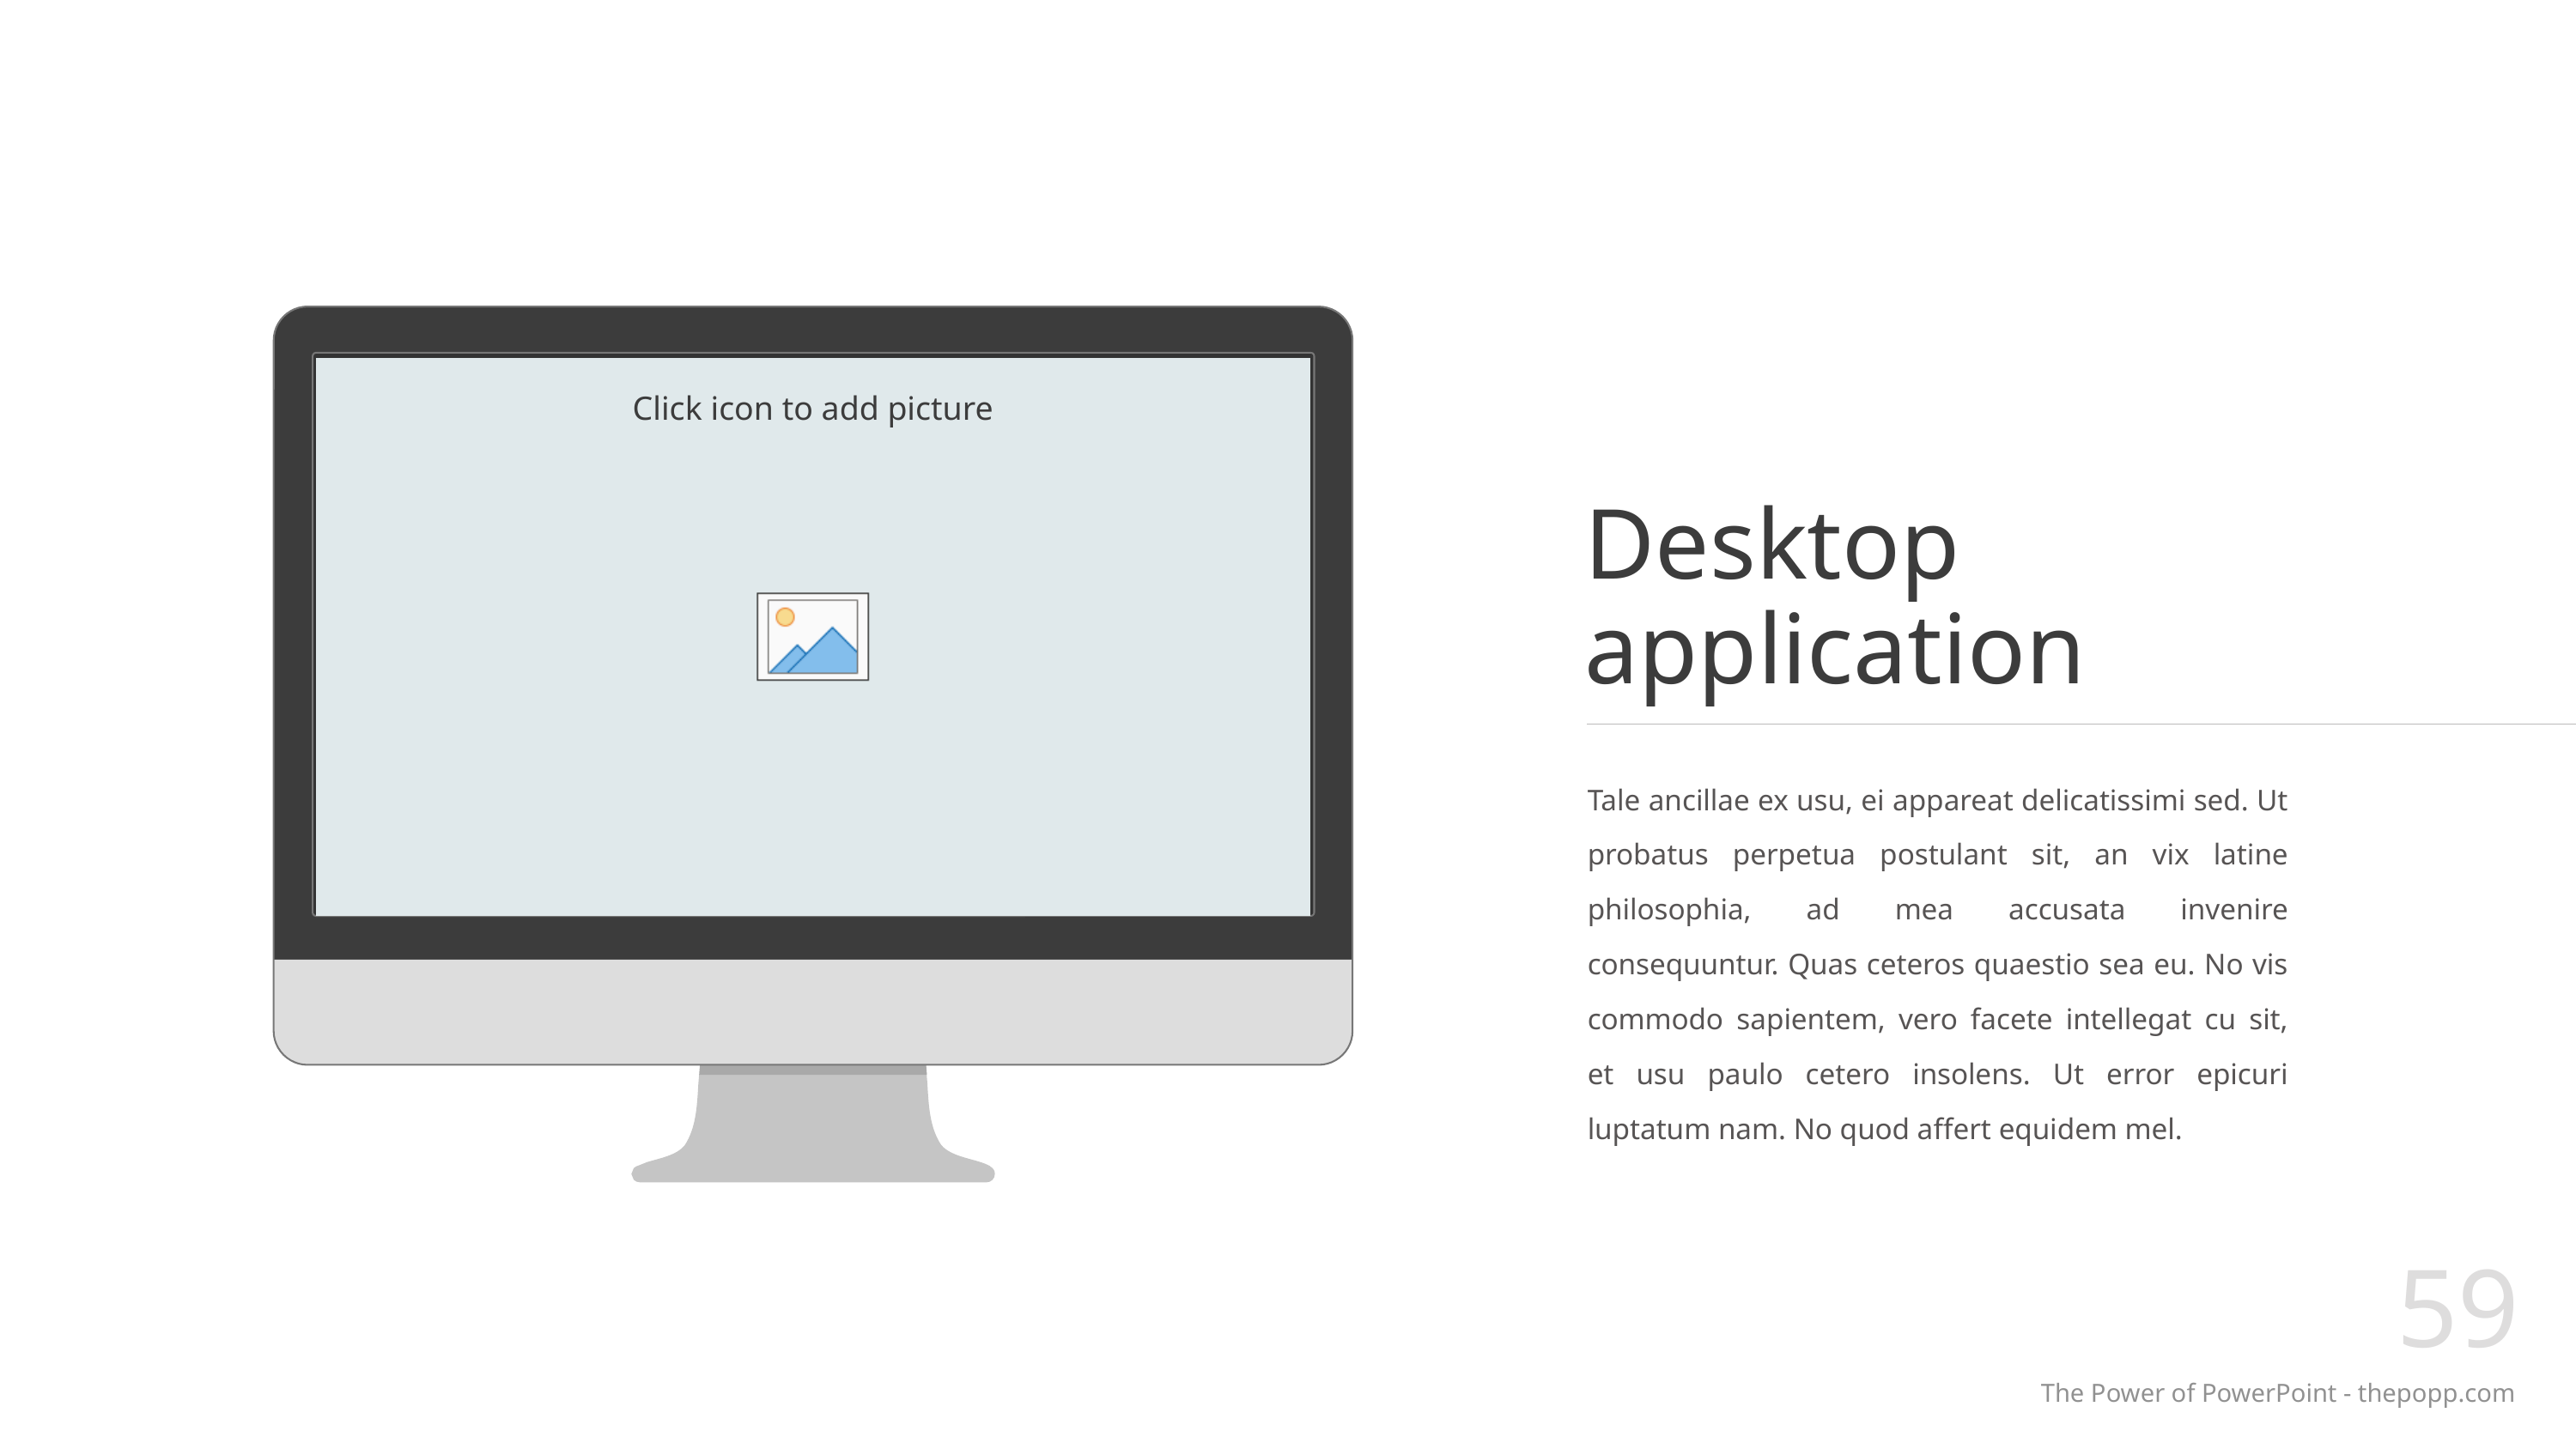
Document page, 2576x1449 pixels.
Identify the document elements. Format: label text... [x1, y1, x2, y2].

list Tale ancillae ex usu, ei appareat delicatissimi sed. Ut probatus perpetua postulant sit, an vix latine philosophia, ad mea accusata invenire consequuntur. Quas ceteros quaestio sea eu. No vis commodo sapientem, vero facete intellegat cu sit, et usu paulo cetero insolens. Ut error epicuri luptatum nam. No quod affert equidem mel. [1574, 755, 2303, 1181]
title Desktop application [1571, 306, 2300, 711]
footer The Power of PowerPoint - thepopp.com [1573, 1354, 2529, 1432]
slide_number 59 [2150, 1250, 2532, 1393]
picture [316, 358, 1310, 916]
